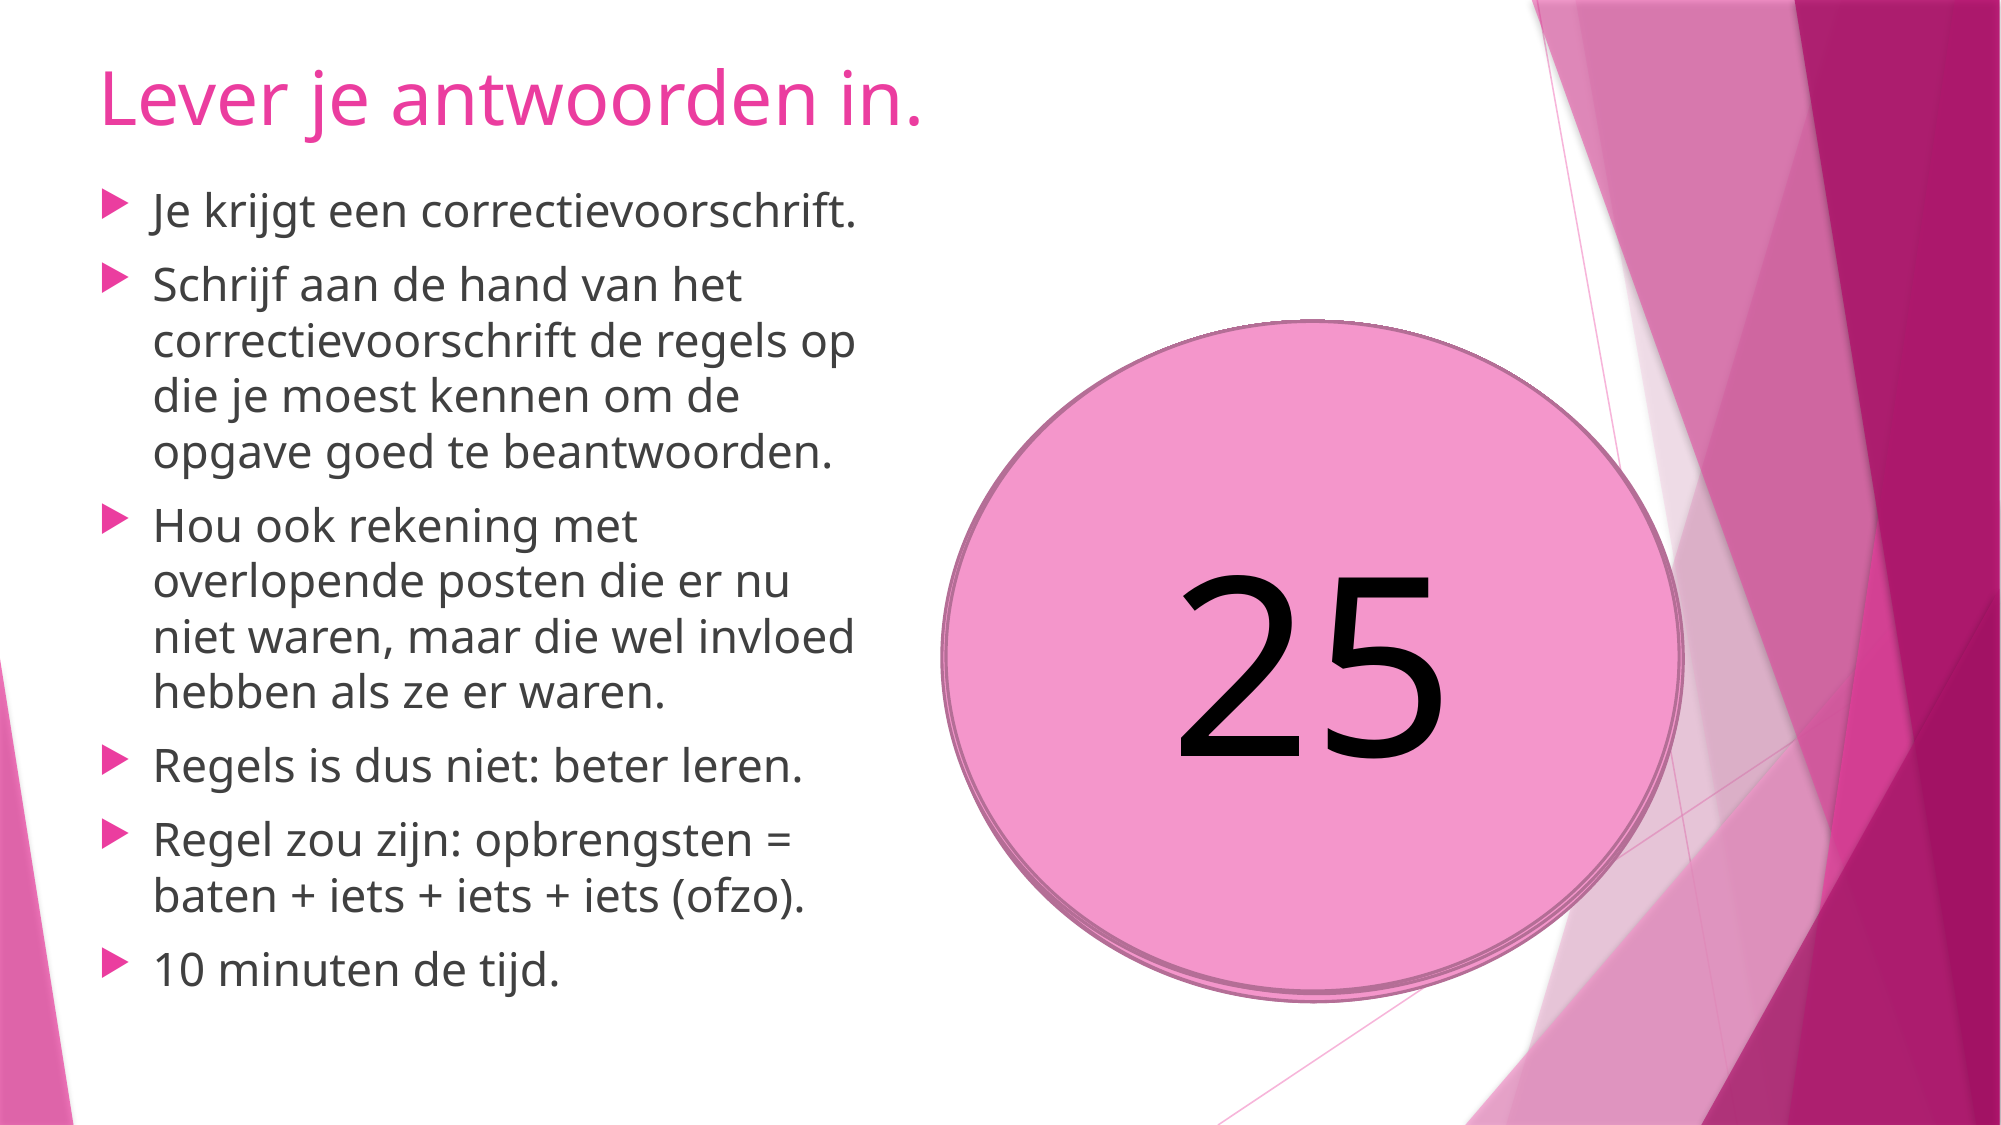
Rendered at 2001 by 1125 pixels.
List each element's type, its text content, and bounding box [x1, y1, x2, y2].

list Je krijgt een correctievoorschrift. Schrijf aan de hand van het correctievoorschrift de regels op die je moest kennen om de opgave goed te beantwoorden. Hou ook rekening met overlopende posten die er nu niet waren, maar die wel invloed hebben als ze er waren. Regels is dus niet: beter leren. Regel zou zijn: opbrengsten = baten + iets + iets + iets (ofzo). 10 minuten de tijd. [83, 173, 887, 1019]
text_box 22 [1008, 771, 1665, 1004]
text_box 23 [1285, 413, 1685, 996]
text_box 25 [944, 319, 1681, 993]
text_box 24 [940, 361, 1348, 994]
title Lever je antwoorden in. [83, 42, 1494, 260]
